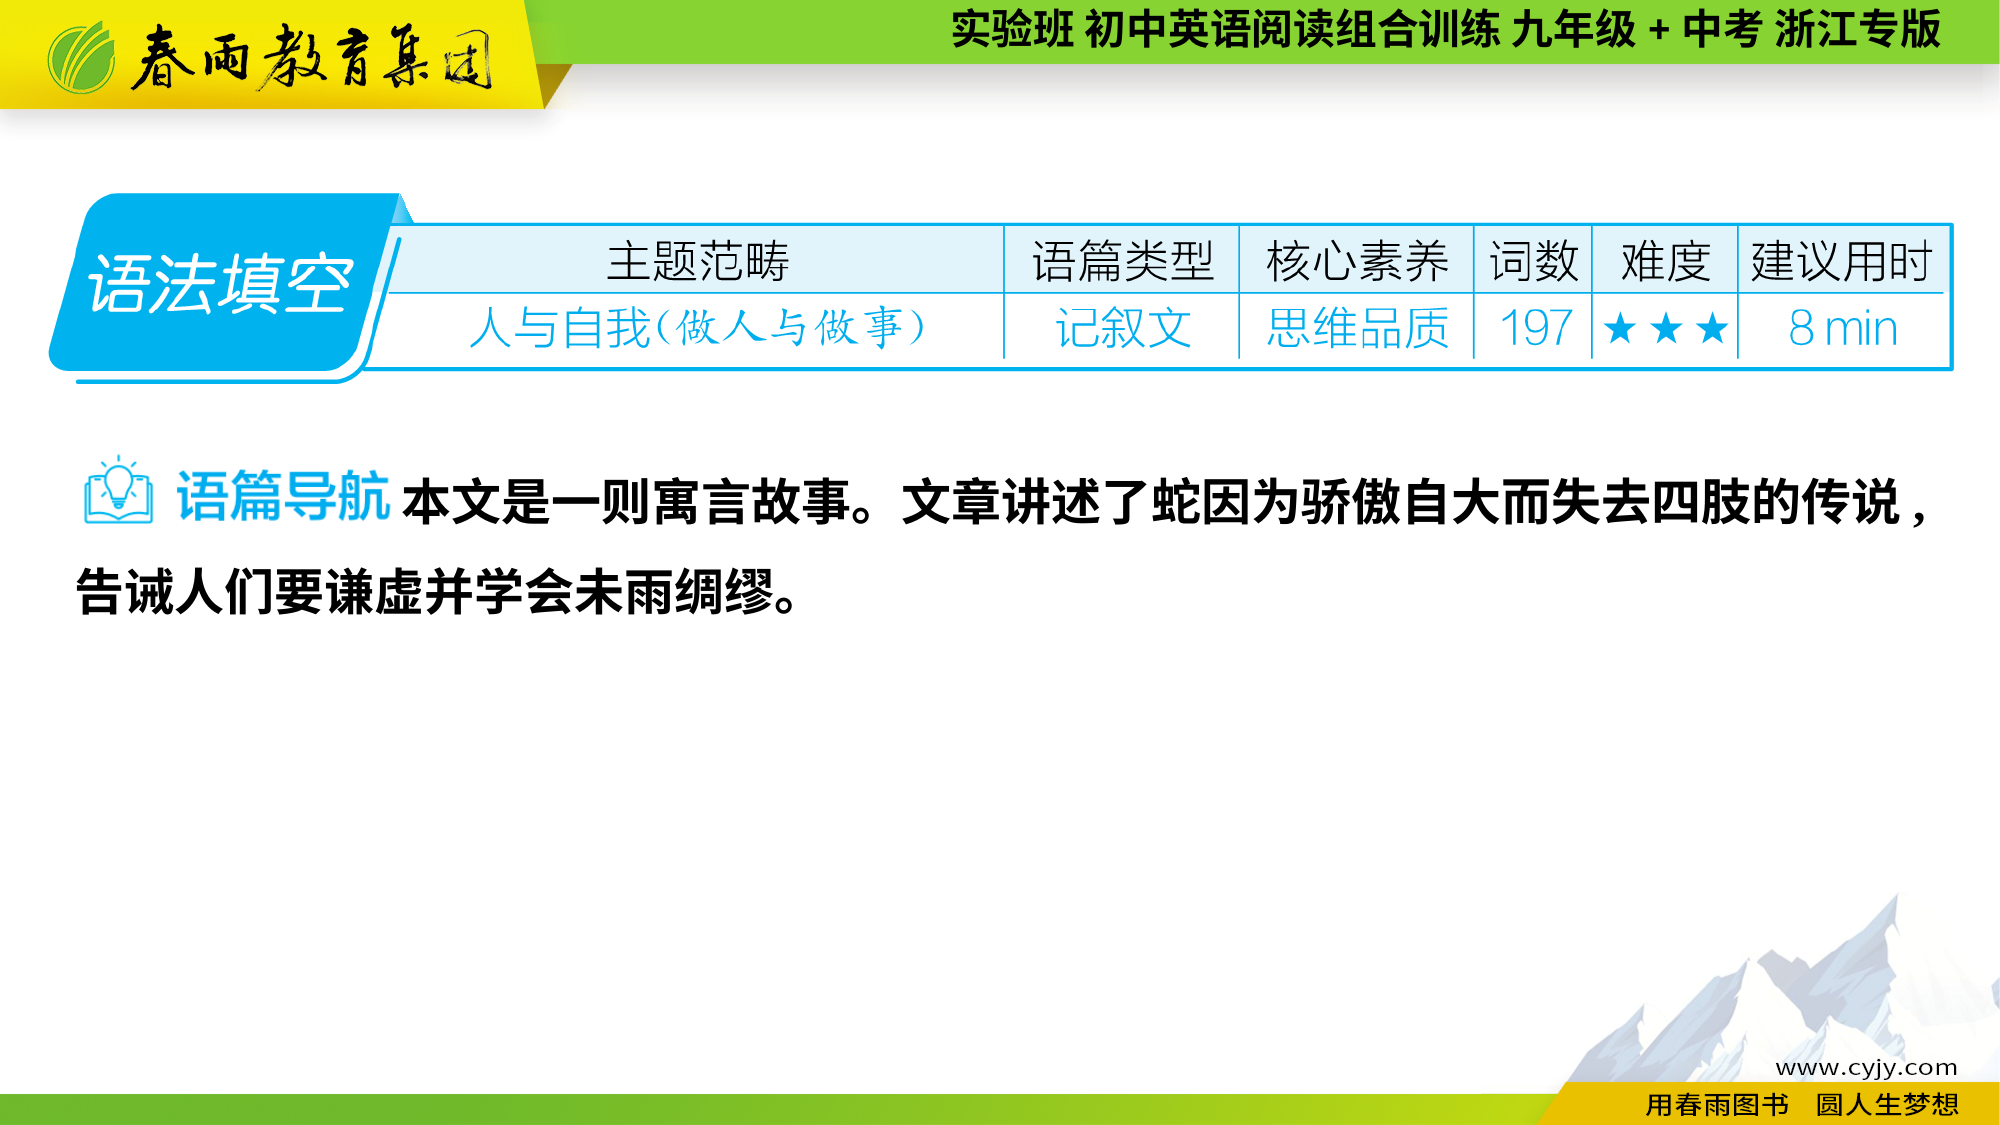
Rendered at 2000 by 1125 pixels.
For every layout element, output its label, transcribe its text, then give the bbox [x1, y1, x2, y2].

list 本文是一则寓言故事。文章讲述了蛇因为骄傲自大而失去四肢的传说,告诫人们要谦虚并学会未雨绸缪。 [59, 432, 1944, 630]
picture [0, 0, 2000, 1125]
